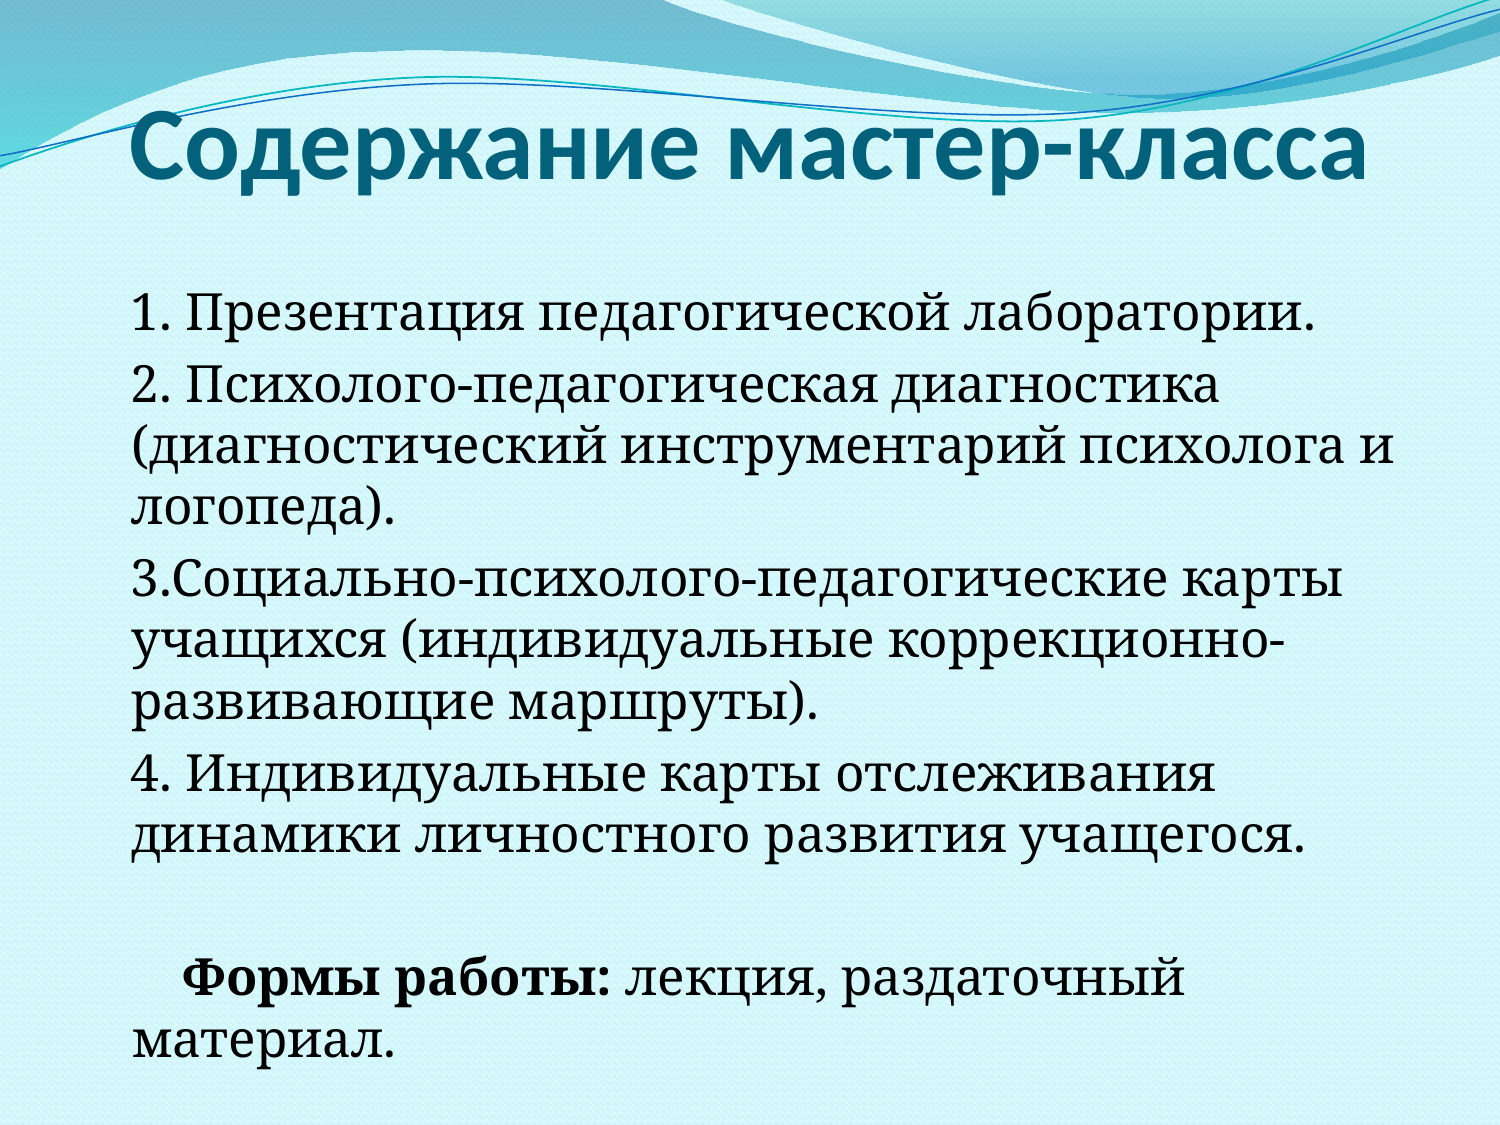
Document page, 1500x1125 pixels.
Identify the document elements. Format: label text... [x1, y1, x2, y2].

list 1. Презентация педагогической лаборатории. 2. Психолого-педагогическая диагностика (диагностический инструментарий психолога и логопеда). 3.Социально-психолого-педагогические карты учащихся (индивидуальные коррекционно-развивающие маршруты). 4. Индивидуальные карты отслеживания динамики личностного развития учащегося. Формы работы: лекция, раздаточный материал. [75, 200, 1425, 1088]
title Содержание мастер-класса [75, 37, 1425, 200]
